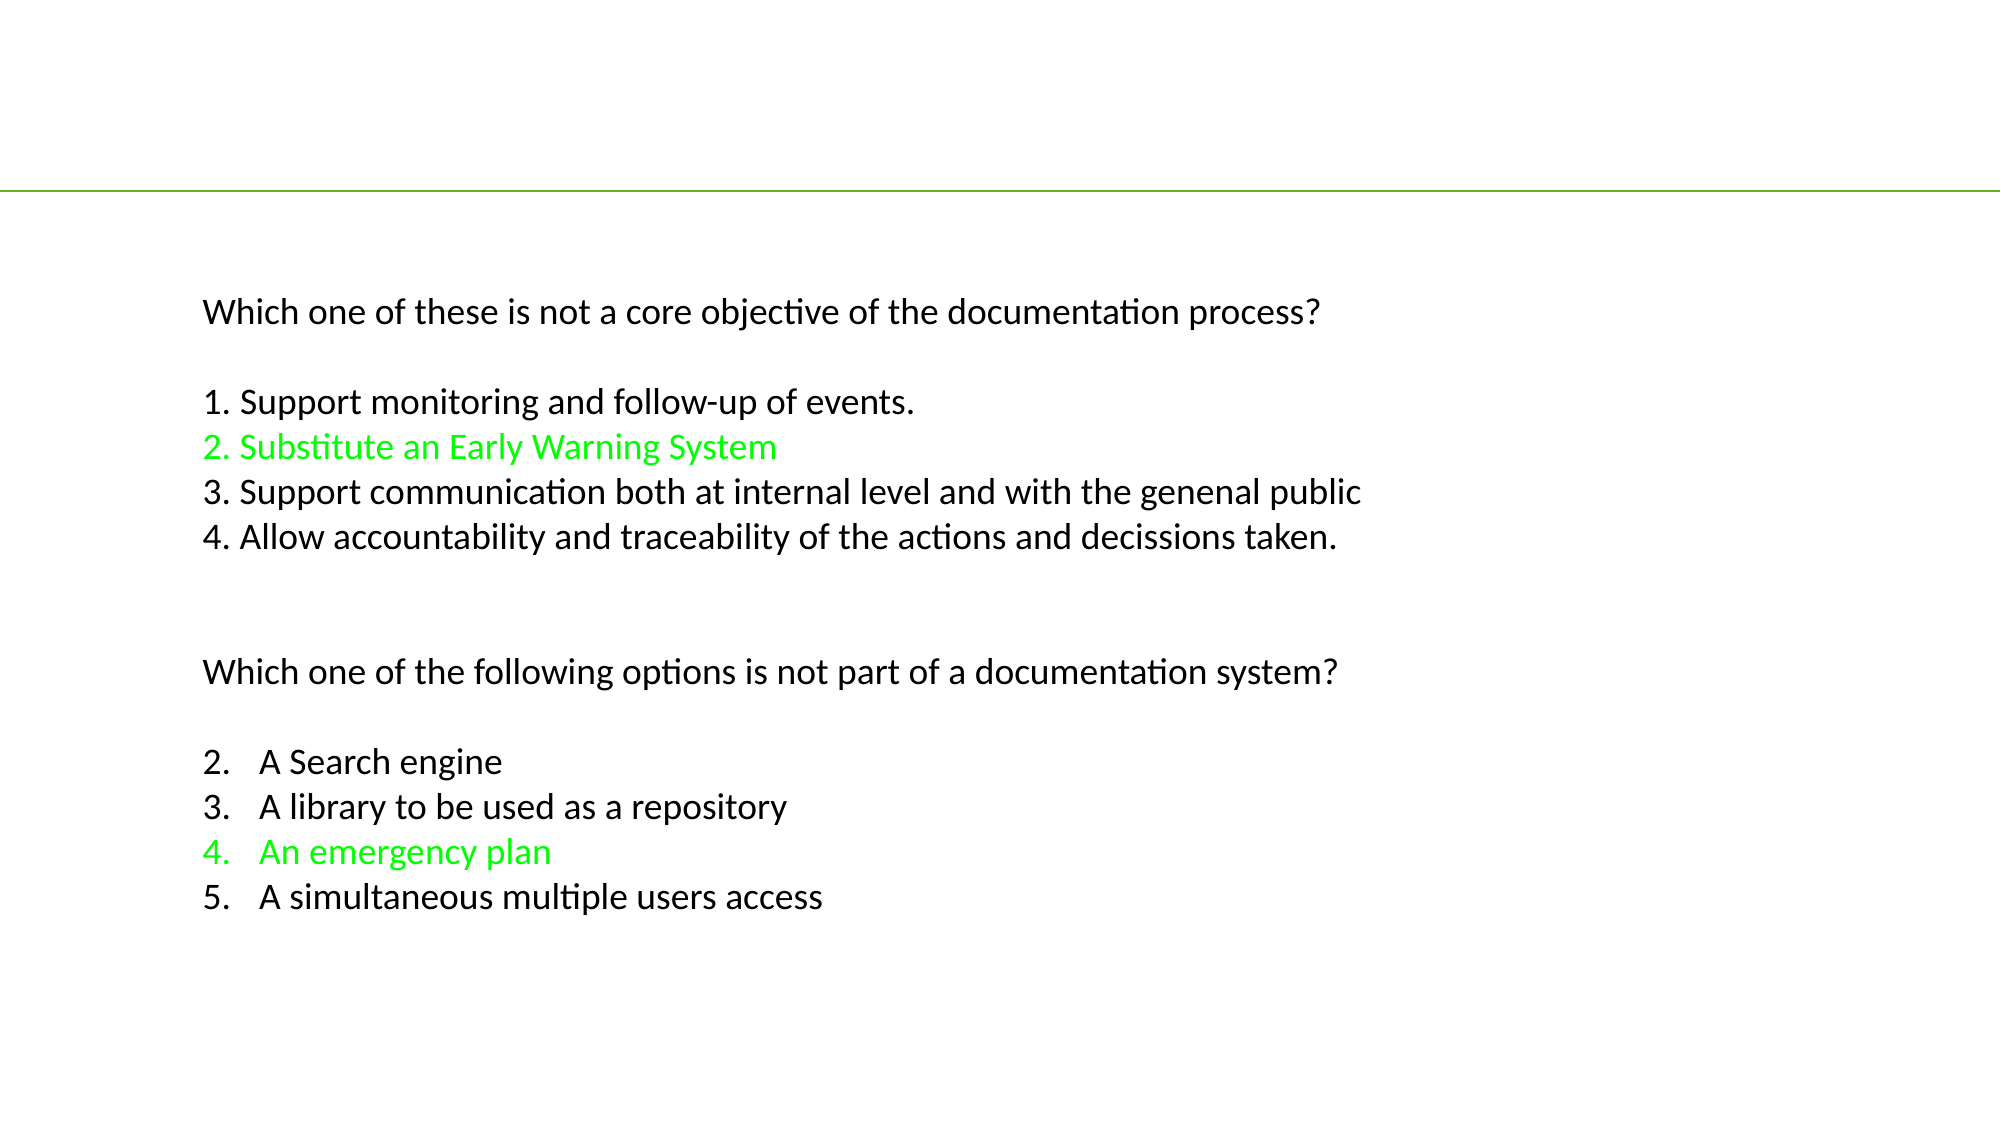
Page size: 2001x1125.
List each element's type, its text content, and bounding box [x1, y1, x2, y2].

text_box Which one of these is not a core objective of the documentation process? Support monitoring and follow-up of events. 2. Substitute an Early Warning System 3. Support communication both at internal level and with the genenal public 4. Allow accountability and traceability of the actions and decissions taken. Which one of the following options is not part of a documentation system? A Search engine A library to be used as a repository An emergency plan A simultaneous multiple users access [188, 279, 1863, 1125]
